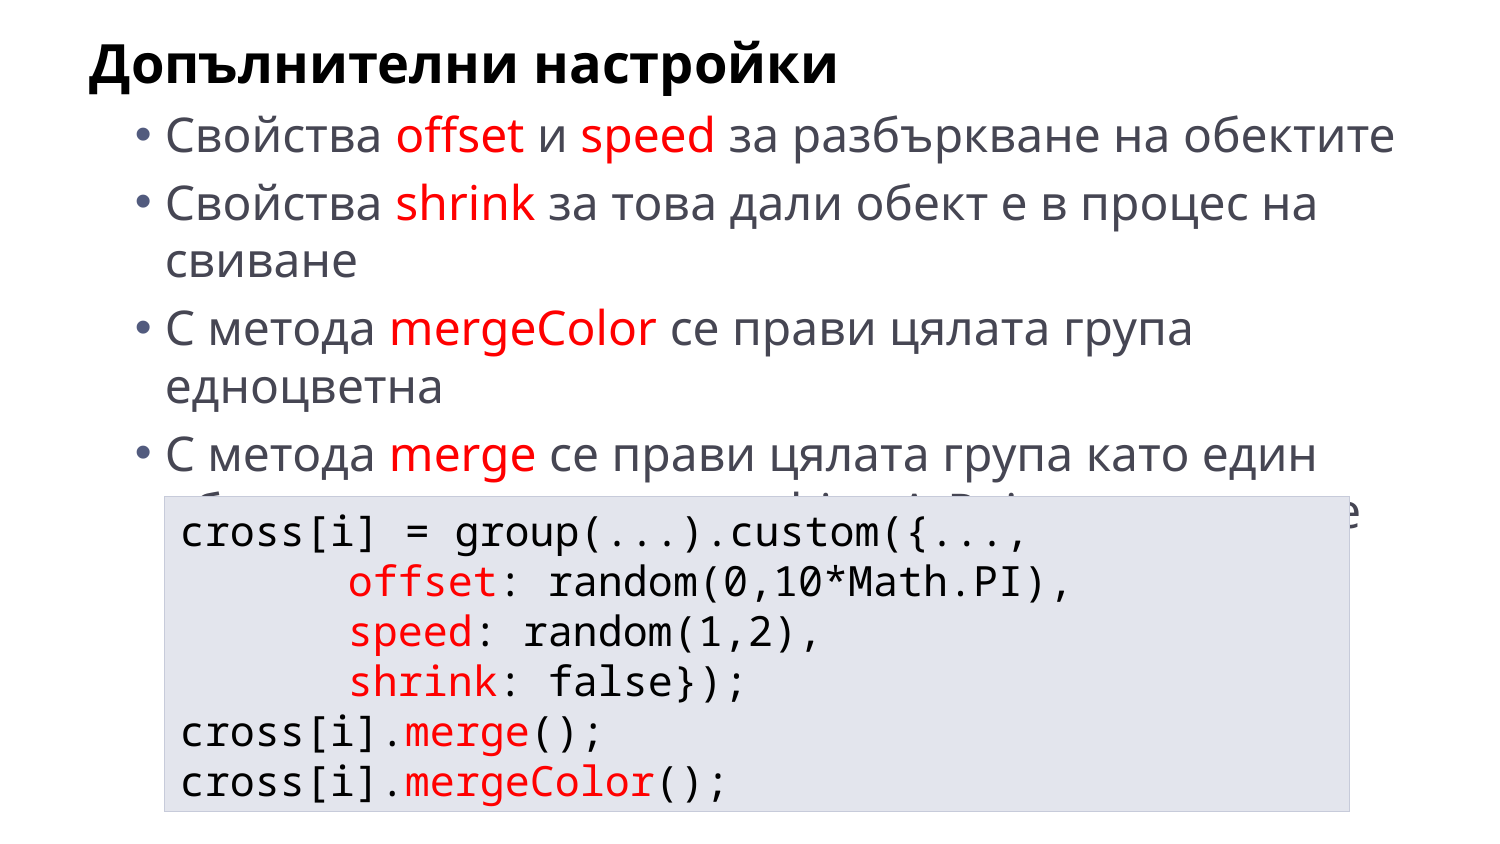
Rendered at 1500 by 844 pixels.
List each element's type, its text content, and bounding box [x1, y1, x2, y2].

text_box cross[i] = group(...).custom({..., offset: random(0,10*Math.PI), speed: random(1,2), shrink: false}); cross[i].merge(); cross[i].mergeColor(); [164, 496, 1350, 812]
list Допълнителни настройки Свойства offset и speed за разбъркване на обектите Свойства shrink за това дали обект е в процес на свиване С метода mergeColor се прави цялата група едноцветна С метода merge се прави цялата група като един обект от гледна точка на objectAtPoint – така ще се избира цяла група, а не отделни паралелепипеди [75, 21, 1475, 835]
